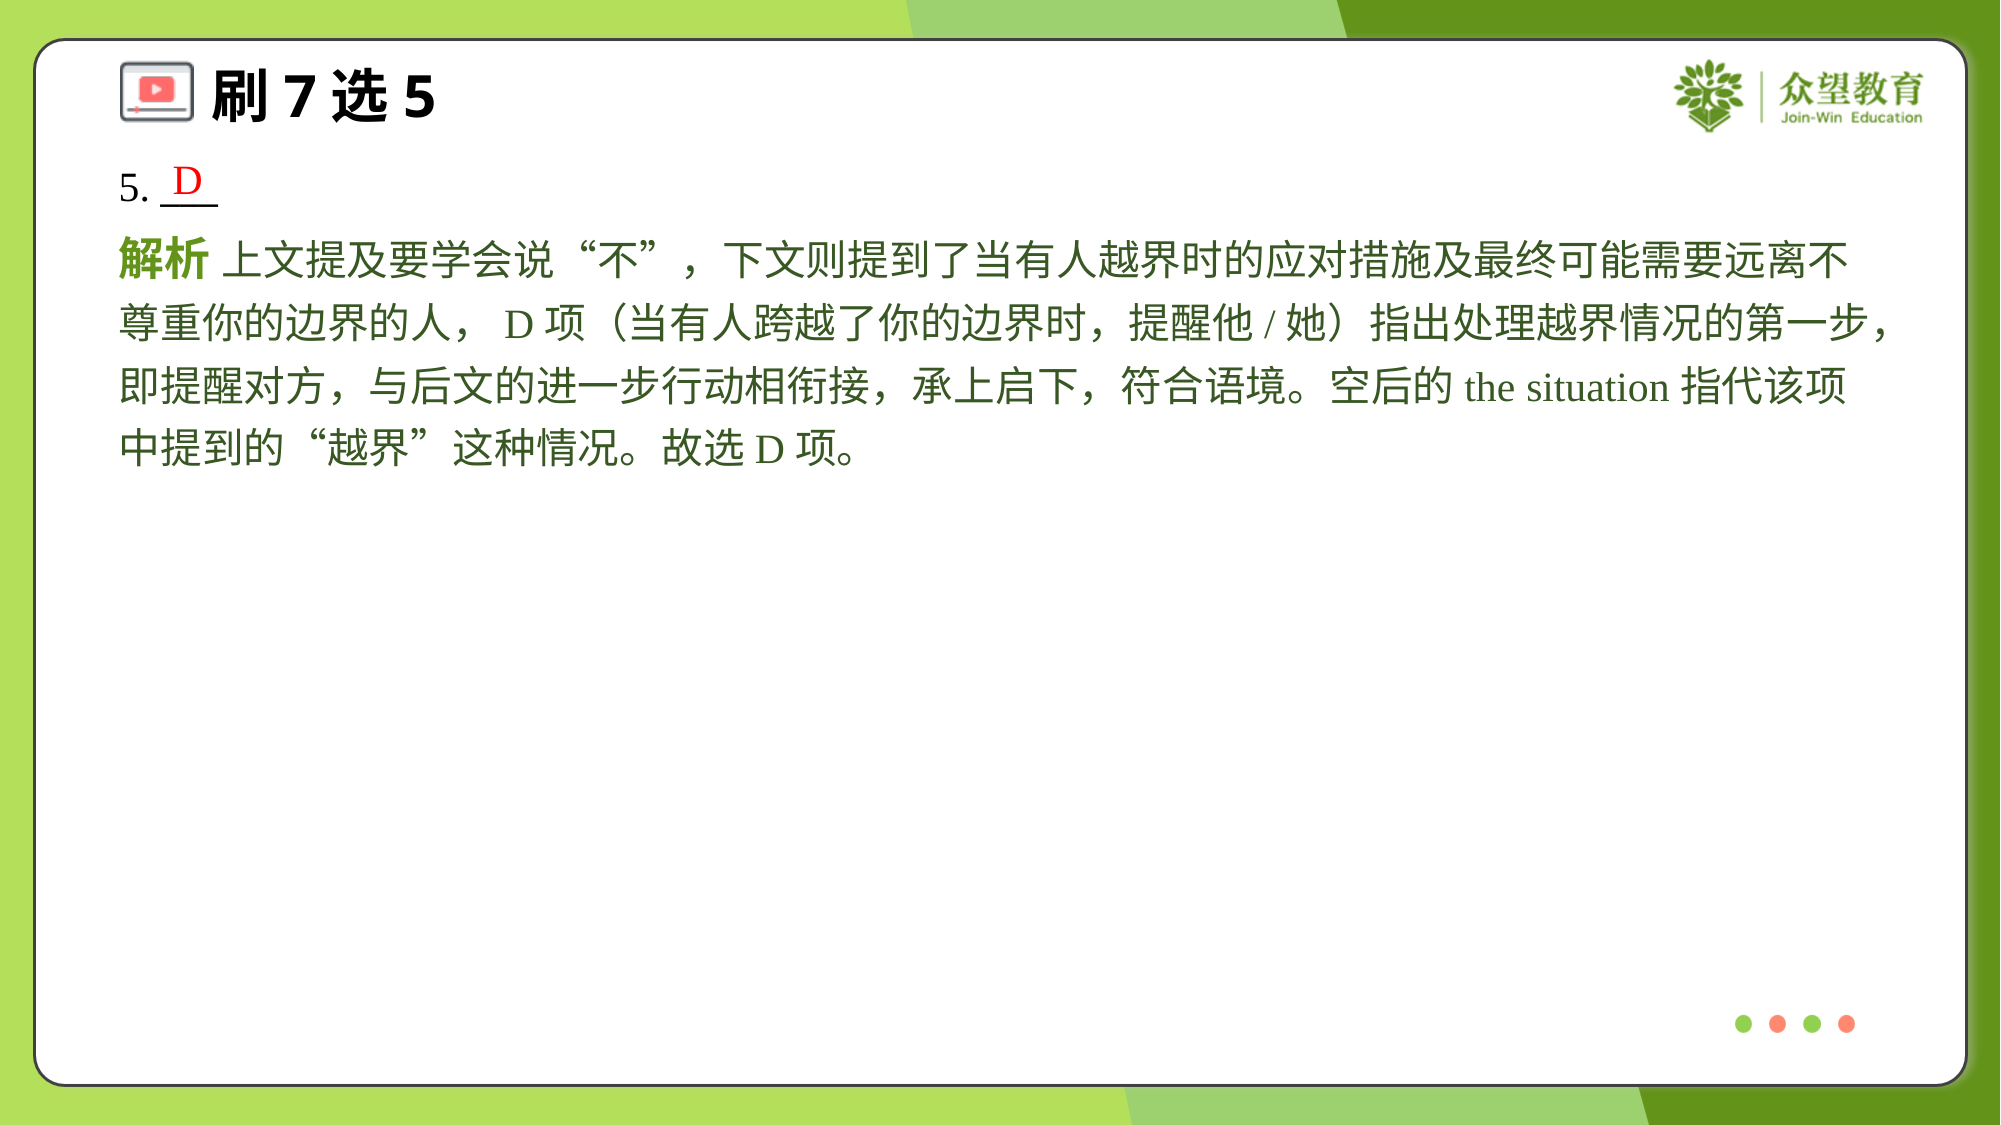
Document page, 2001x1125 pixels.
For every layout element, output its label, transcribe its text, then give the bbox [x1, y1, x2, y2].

picture [0, 0, 2000, 1125]
text_box 解析 上文提及要学会说“不”，下文则提到了当有人越界时的应对措施及最终可能需要远离不尊重你的边界的人，D项（当有人跨越了你的边界时，提醒他/她）指出处理越界情况的第一步，即提醒对方，与后文的进一步行动相衔接，承上启下，符合语境。空后的the situation指代该项中提到的“越界”这种情况。故选D项。 [118, 215, 1883, 468]
text_box D [167, 140, 208, 199]
text_box 5. ___ [118, 146, 1883, 204]
